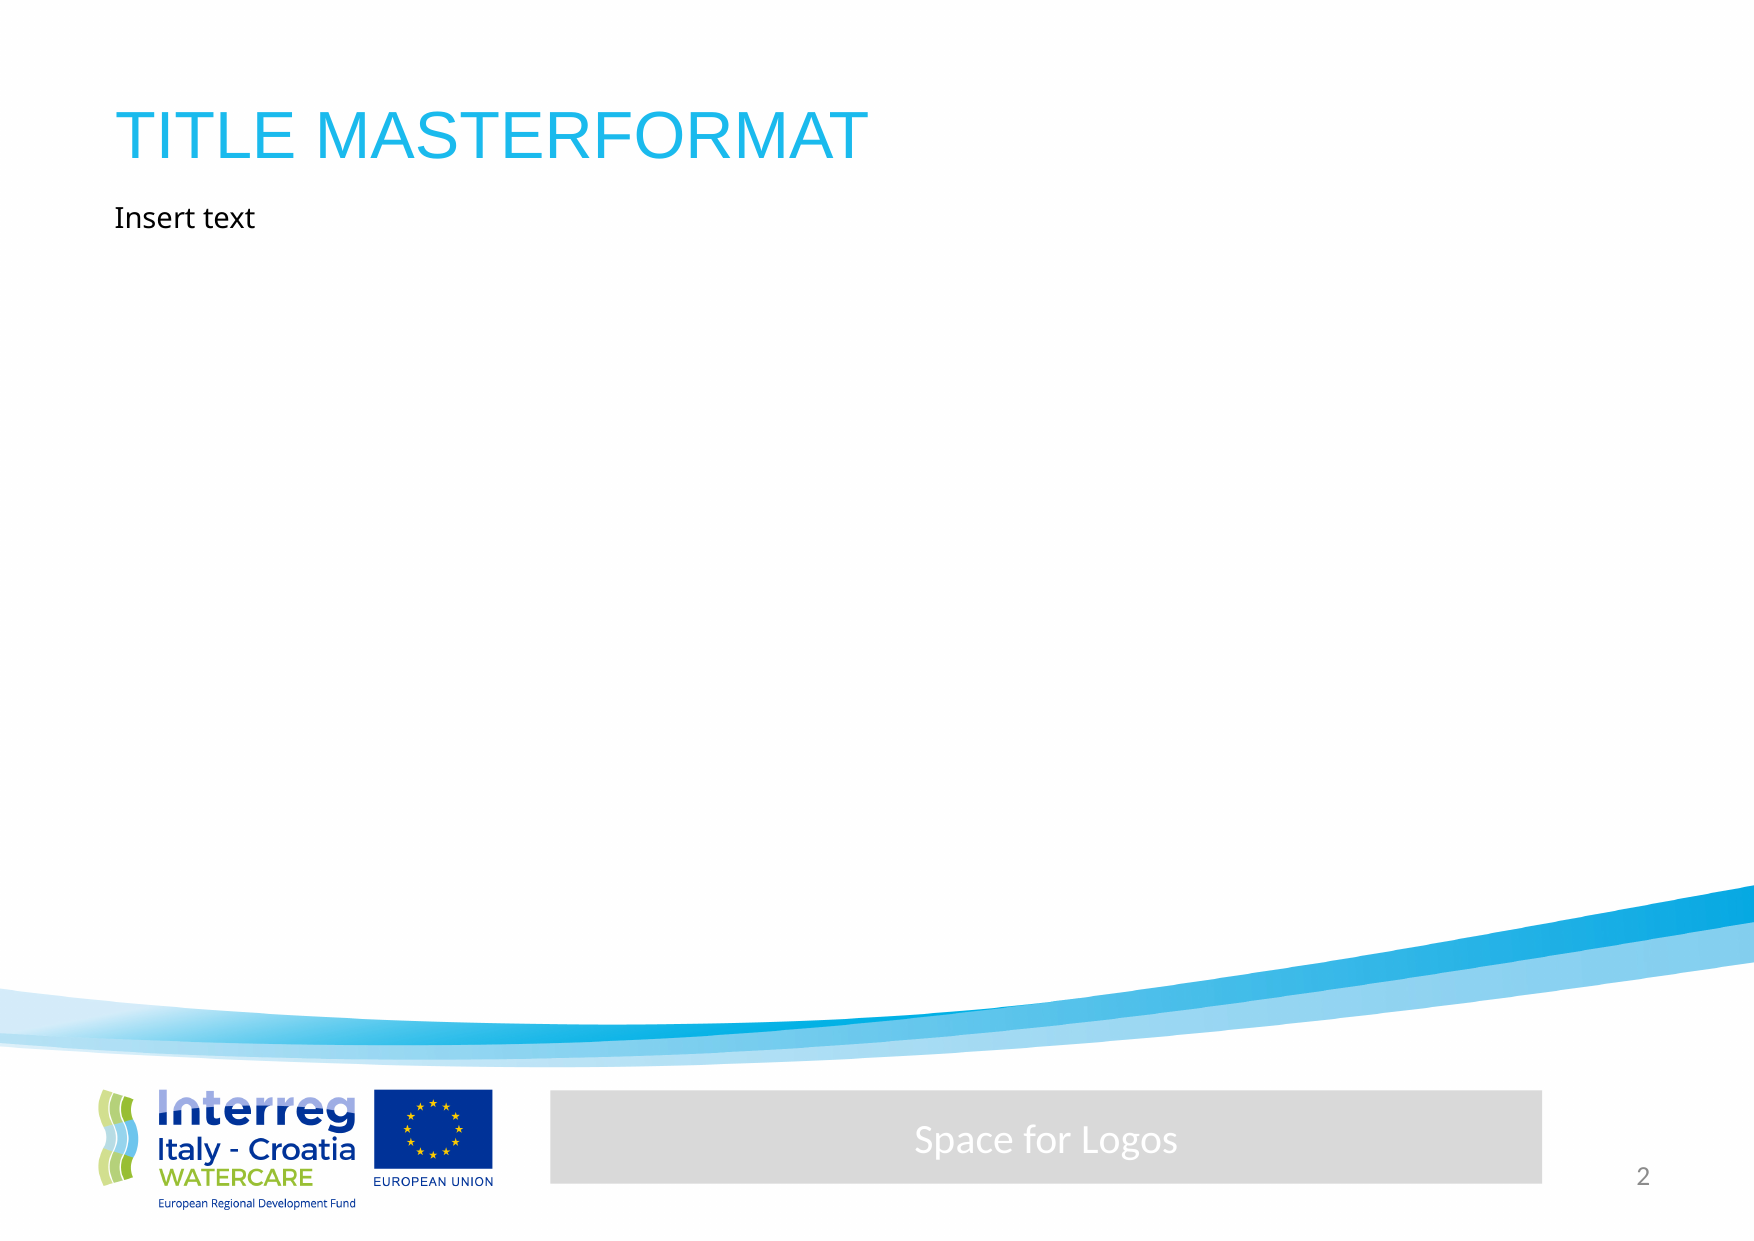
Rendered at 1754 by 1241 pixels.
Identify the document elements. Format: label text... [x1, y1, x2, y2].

text_box Space for Logos [549, 1089, 1543, 1185]
text_box TITLE MASTERFORMAT [97, 83, 1656, 181]
picture [0, 0, 1754, 1241]
text_box Insert text [99, 191, 1658, 851]
slide_number 2 [1607, 1141, 1666, 1208]
